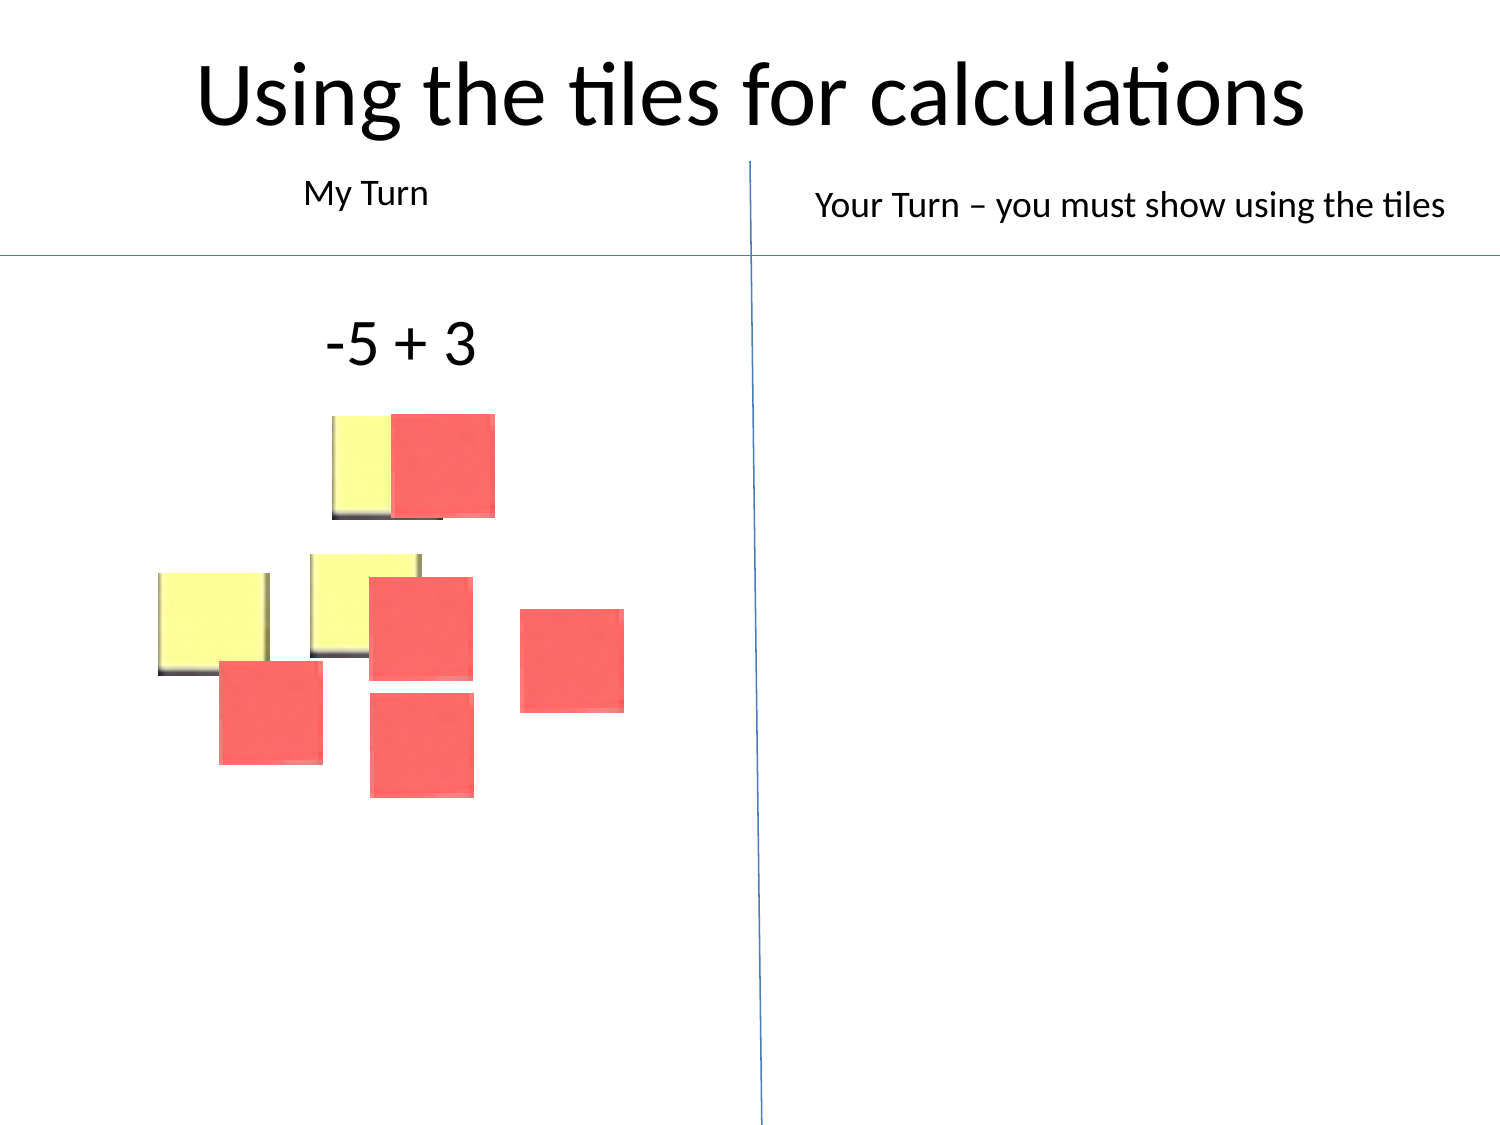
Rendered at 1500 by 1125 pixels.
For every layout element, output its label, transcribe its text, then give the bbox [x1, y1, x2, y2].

picture [370, 693, 474, 798]
text_box Your Turn – you must show using the tiles [767, 172, 1500, 234]
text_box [749, 160, 762, 254]
text_box My Turn [53, 160, 680, 222]
title Using the tiles for calculations [76, 0, 1427, 183]
picture [158, 572, 323, 765]
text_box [749, 263, 762, 1125]
picture [331, 414, 495, 520]
picture [310, 554, 474, 681]
picture [520, 609, 624, 714]
text_box -5 + 3 [100, 290, 703, 387]
